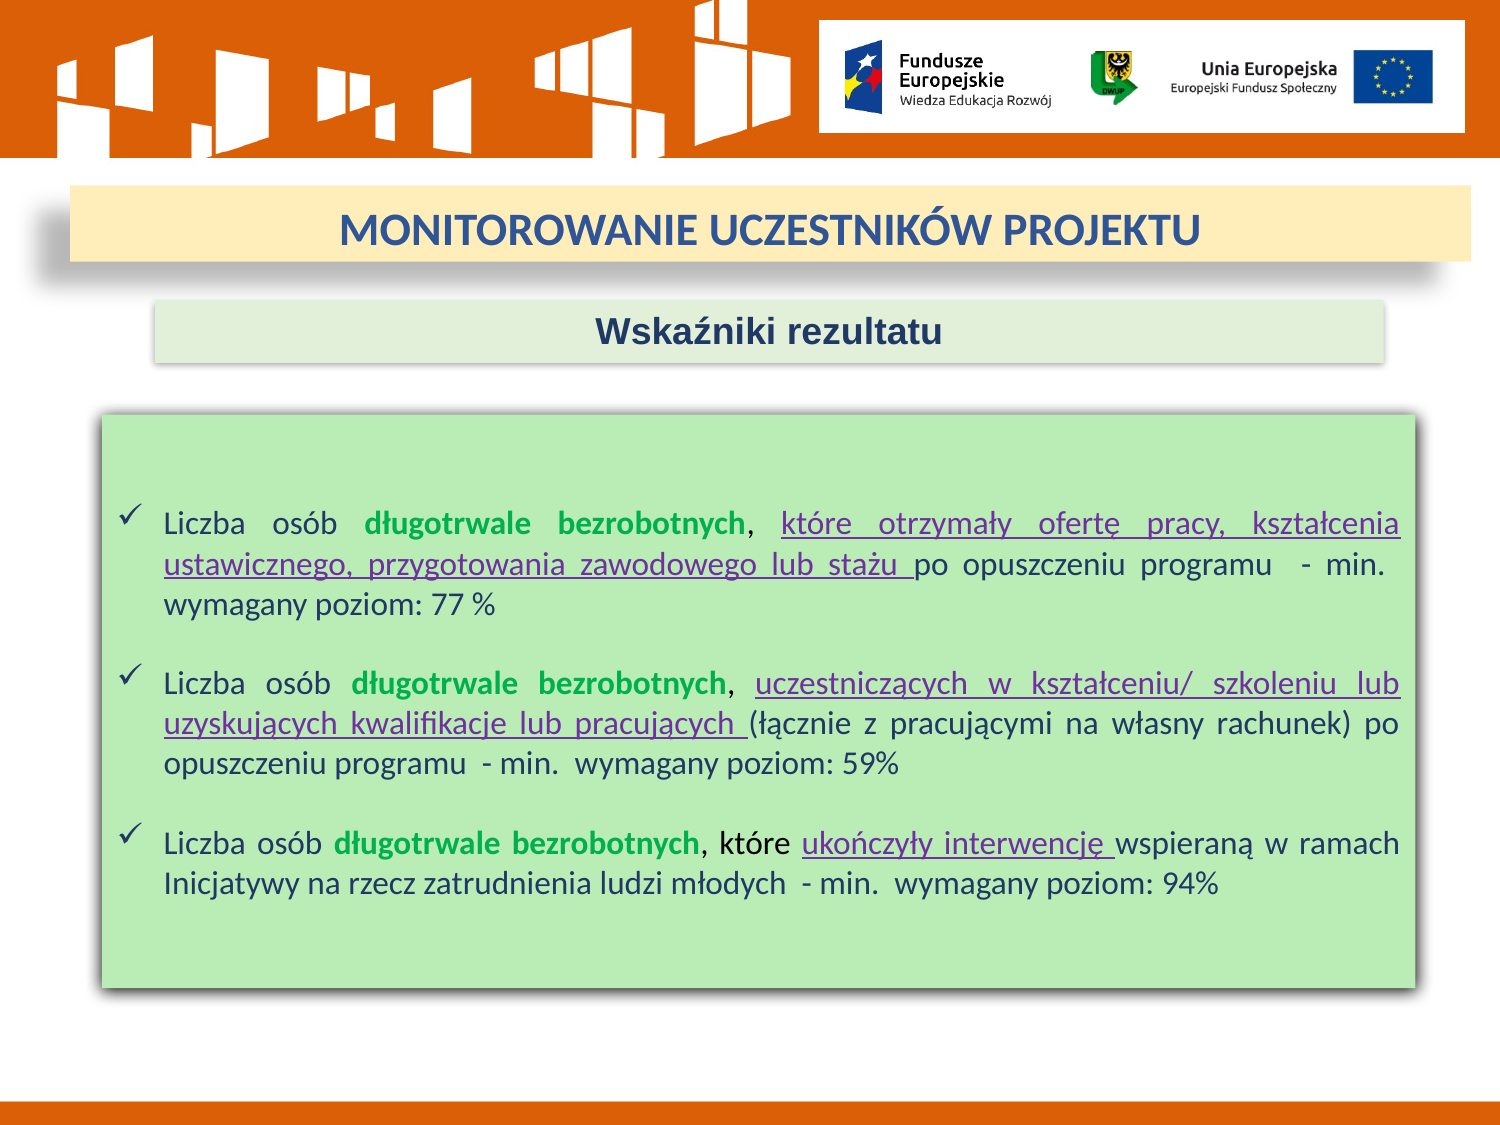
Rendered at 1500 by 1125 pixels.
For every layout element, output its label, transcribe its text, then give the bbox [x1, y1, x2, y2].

picture [0, 0, 1500, 1125]
text_box Wskaźniki rezultatu [155, 299, 1384, 363]
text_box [826, 21, 1450, 133]
text_box MONITOROWANIE UCZESTNIKÓW PROJEKTU [70, 185, 1471, 262]
text_box Liczba osób długotrwale bezrobotnych, które otrzymały ofertę pracy, kształcenia ustawicznego, przygotowania zawodowego lub stażu po opuszczeniu programu - min. wymagany poziom: 77 % Liczba osób długotrwale bezrobotnych, uczestniczących w kształceniu/ szkoleniu lub uzyskujących kwalifikacje lub pracujących (łącznie z pracującymi na własny rachunek) po opuszczeniu programu - min. wymagany poziom: 59% Liczba osób długotrwale bezrobotnych, które ukończyły interwencję wspieraną w ramach Inicjatywy na rzecz zatrudnienia ludzi młodych - min. wymagany poziom: 94% [101, 414, 1416, 989]
text_box [819, 20, 1465, 133]
